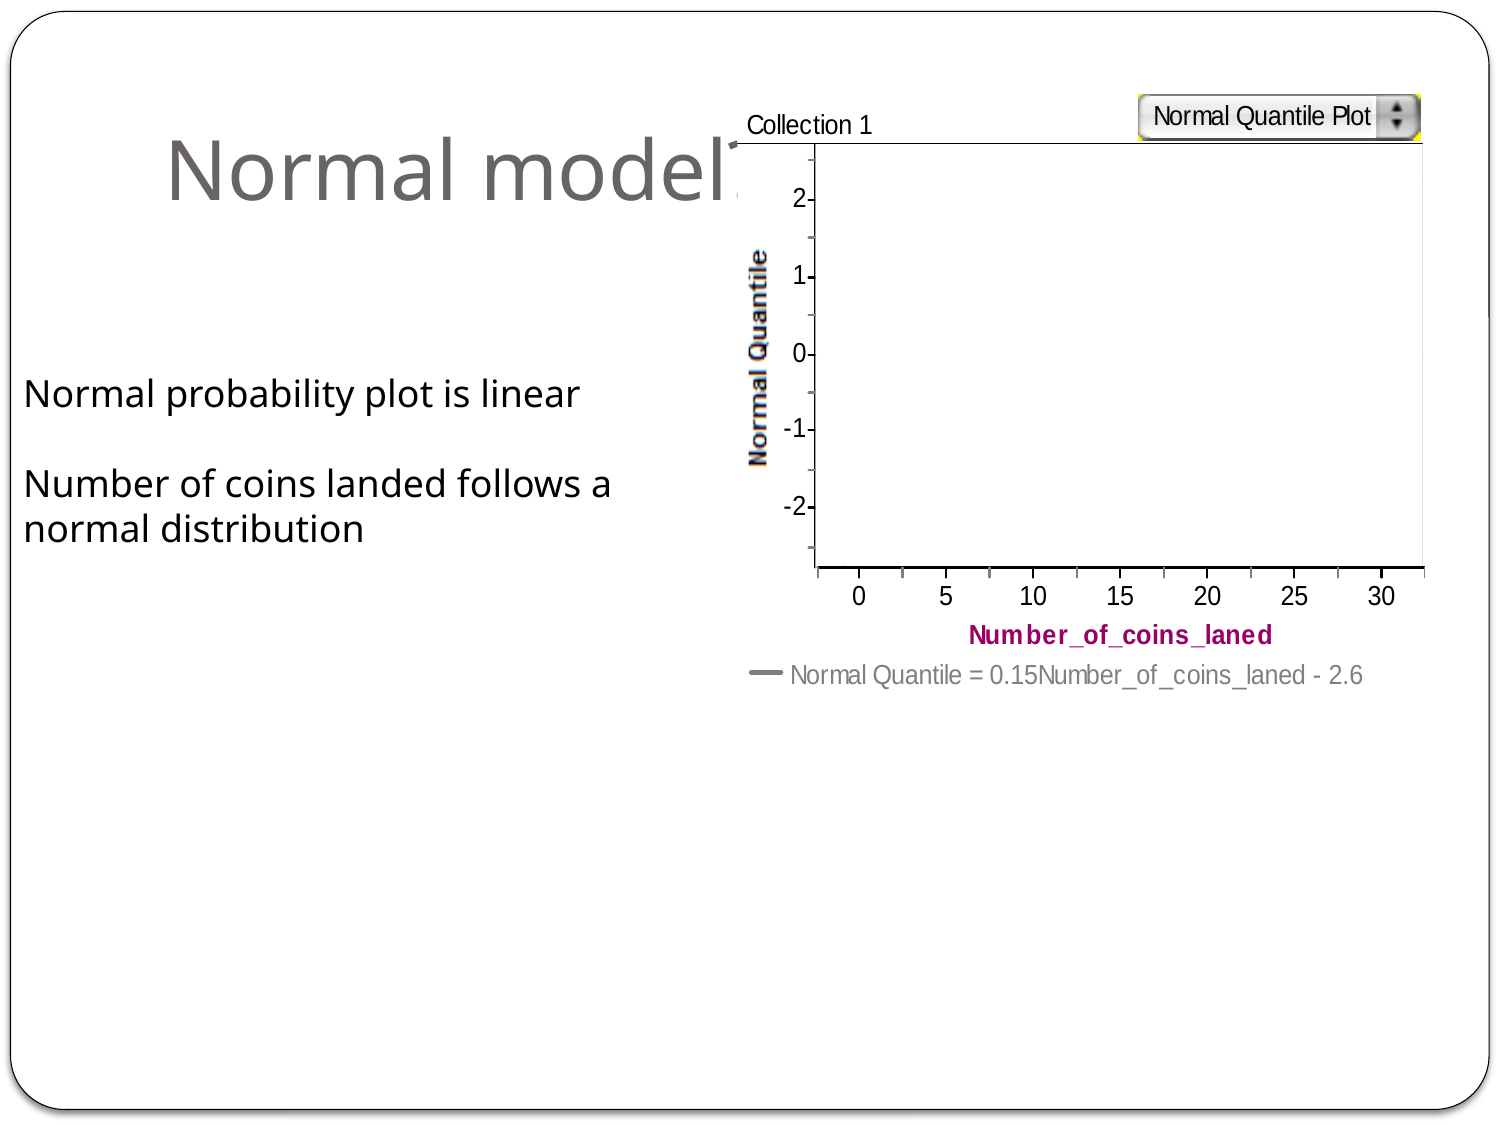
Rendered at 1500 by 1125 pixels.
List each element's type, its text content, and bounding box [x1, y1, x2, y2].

text_box Normal probability plot is linear Number of coins landed follows a normal distribution [8, 362, 638, 558]
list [737, 87, 1426, 701]
title Normal model? [150, 45, 1425, 233]
